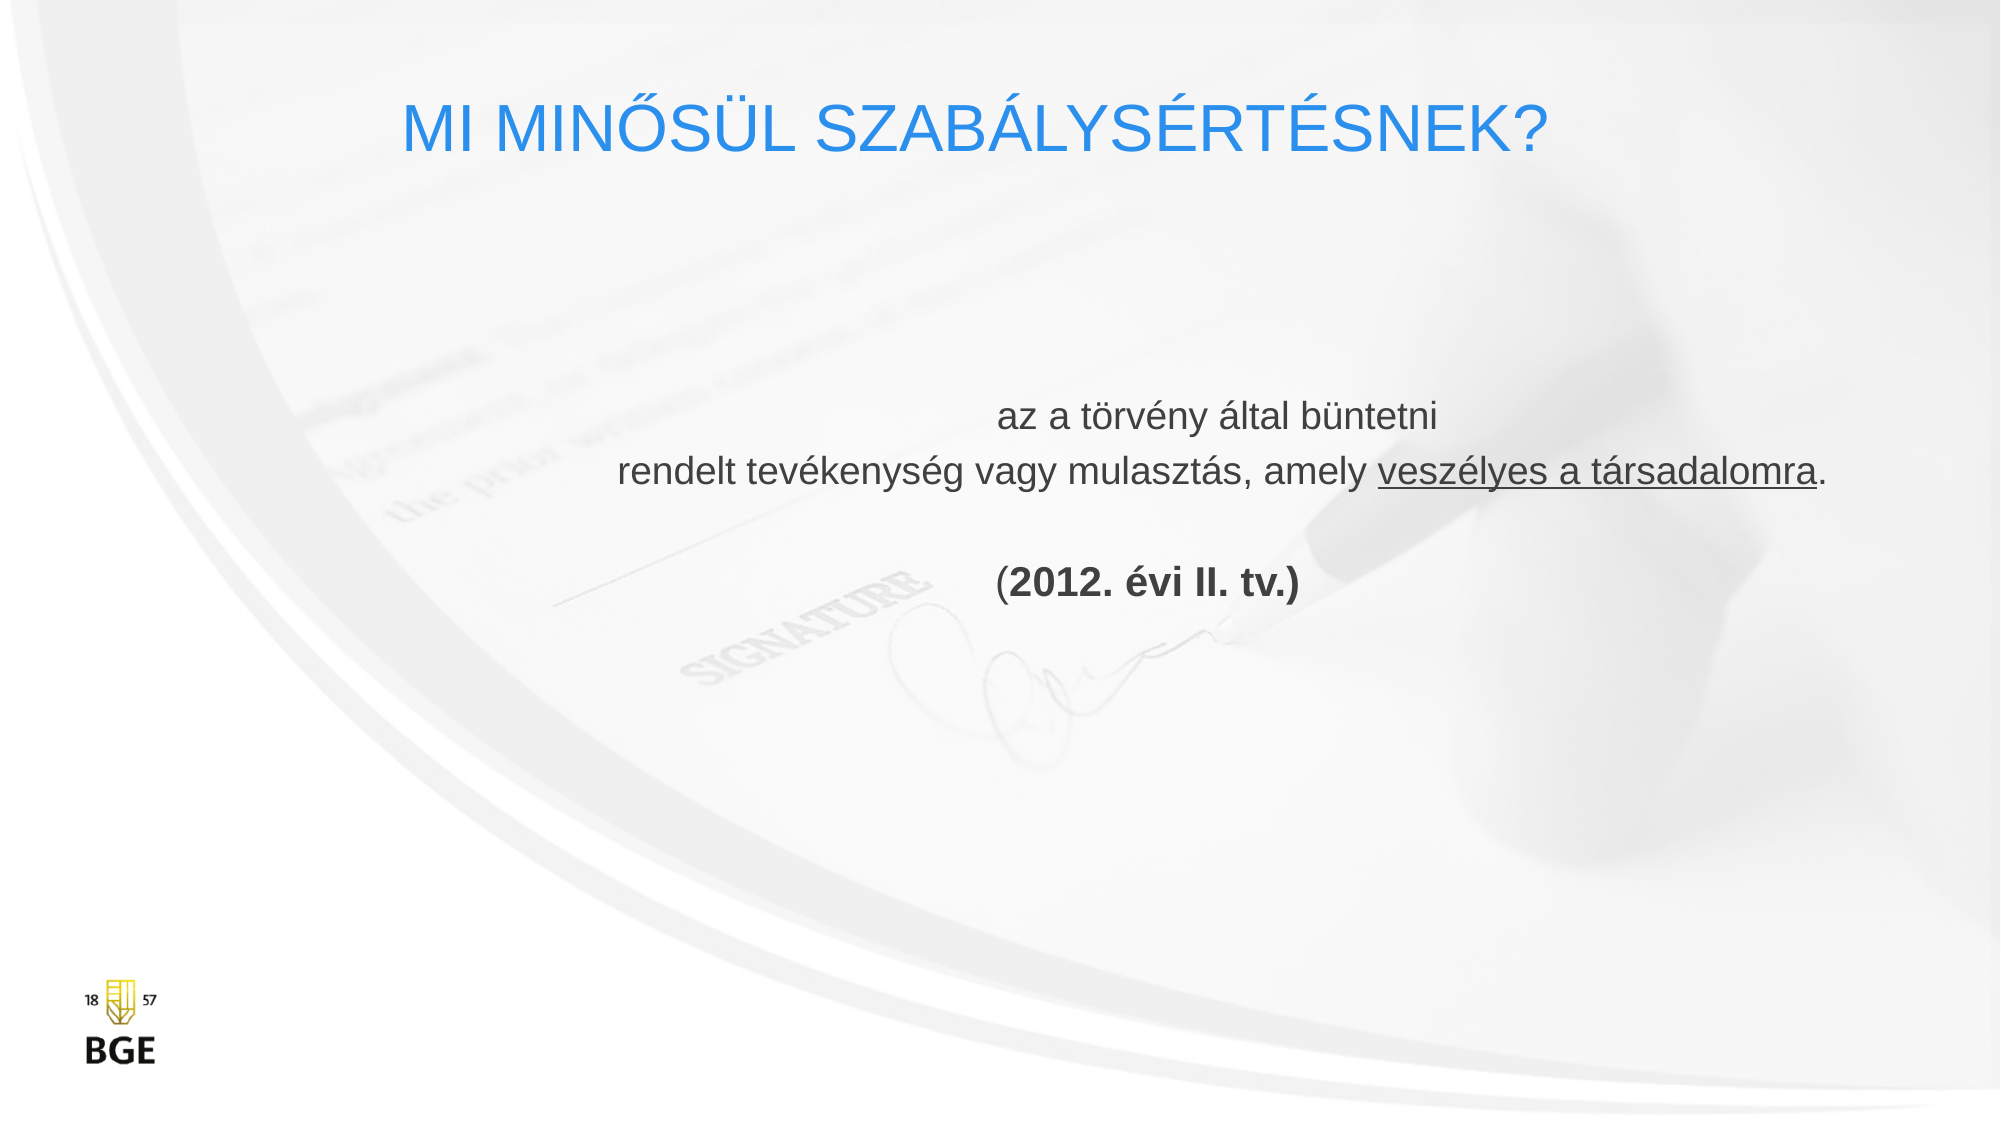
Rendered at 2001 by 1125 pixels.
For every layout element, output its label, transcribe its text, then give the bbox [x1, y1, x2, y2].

text_box MI MINŐSÜL SZABÁLYSÉRTÉSNEK? [387, 77, 1566, 173]
picture [0, 0, 2001, 1125]
list az a törvény által büntetni rendelt tevékenység vagy mulasztás, amely veszélyes a társadalomra. (2012. évi II. tv.) [357, 205, 1938, 881]
